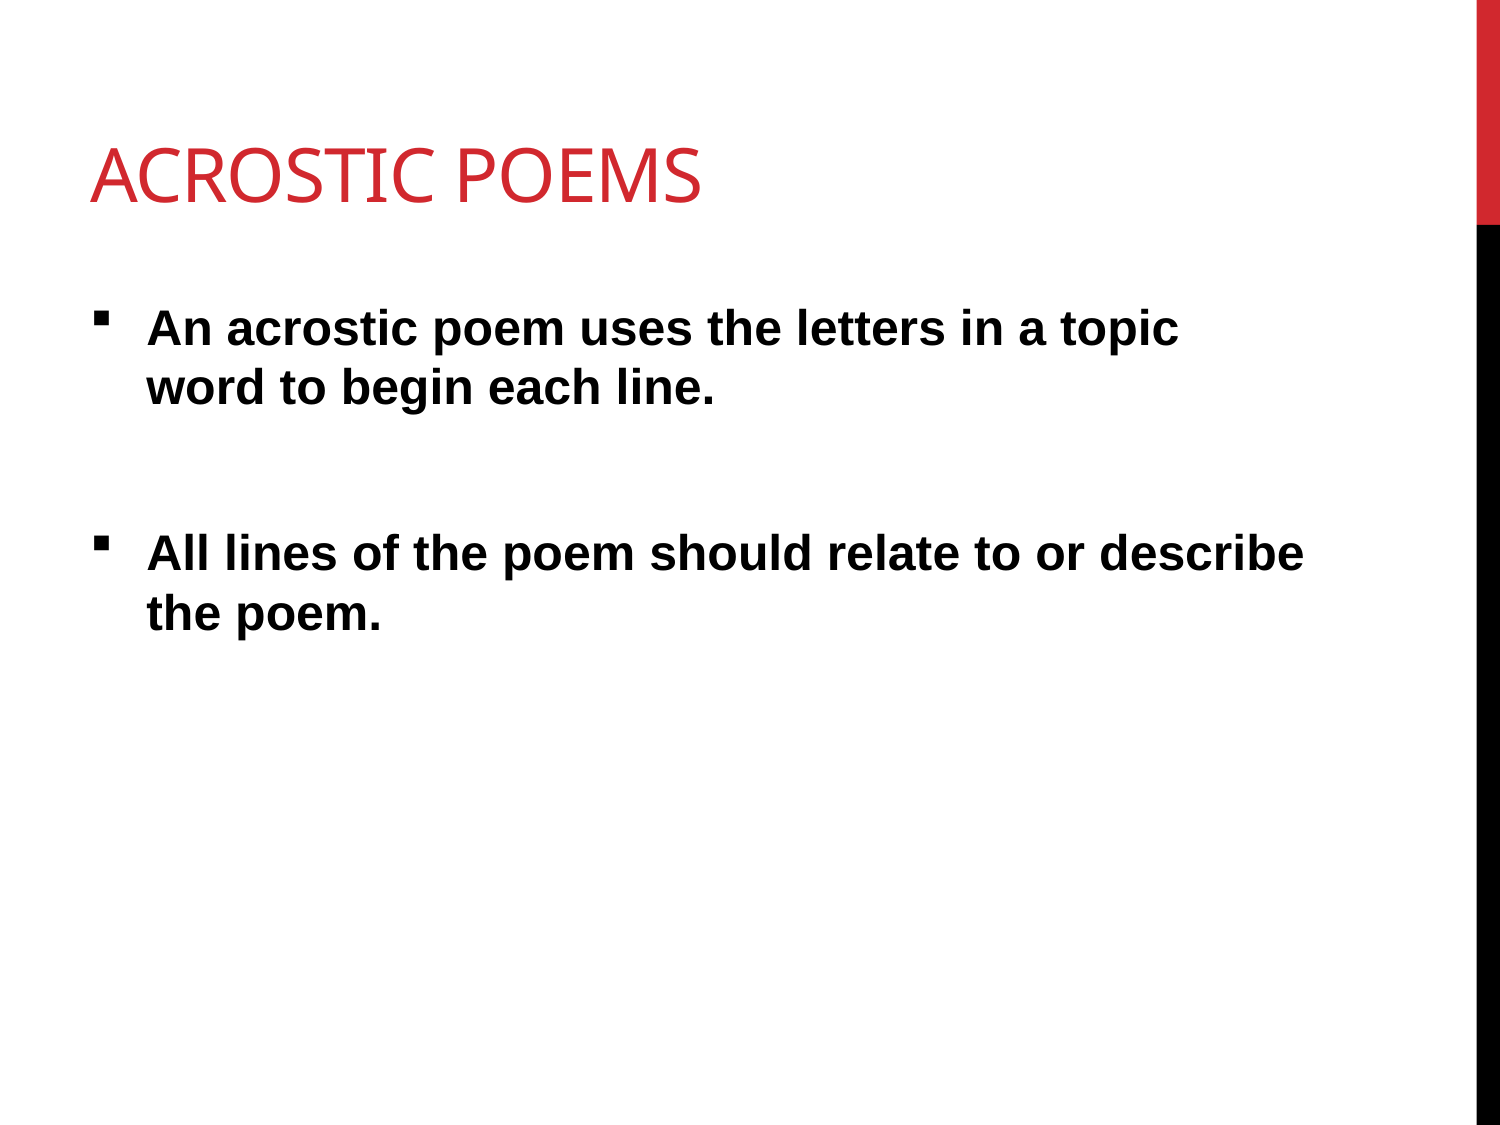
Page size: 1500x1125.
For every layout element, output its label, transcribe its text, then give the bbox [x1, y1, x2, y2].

list An acrostic poem uses the letters in a topic word to begin each line. All lines of the poem should relate to or describe the poem. [75, 287, 1325, 1005]
title acrostic poems [75, 0, 1025, 225]
